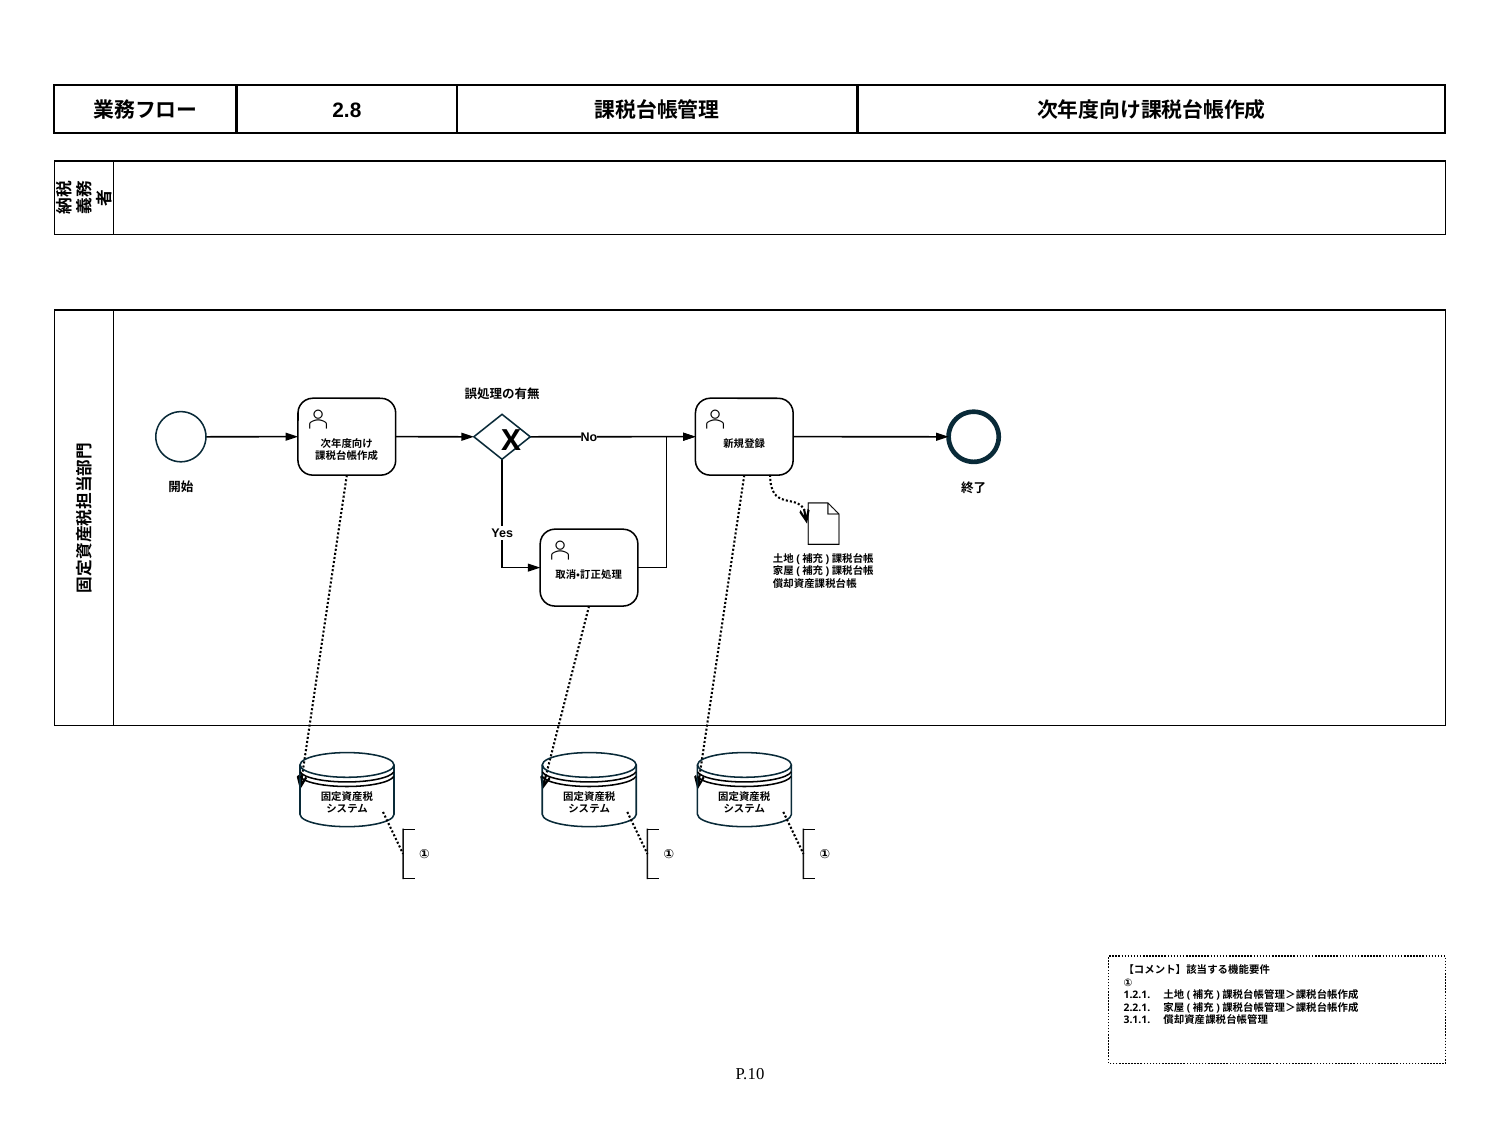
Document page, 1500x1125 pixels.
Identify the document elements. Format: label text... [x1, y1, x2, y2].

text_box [53, 309, 1447, 726]
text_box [696, 752, 792, 828]
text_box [637, 436, 696, 569]
slide_number P.10 [581, 1042, 919, 1103]
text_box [466, 493, 576, 534]
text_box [626, 811, 752, 880]
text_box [299, 752, 395, 828]
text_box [53, 84, 1447, 134]
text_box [694, 397, 794, 476]
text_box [539, 528, 639, 607]
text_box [53, 160, 1447, 236]
text_box 【コメント】該当する機能要件 ① 1.2.1. 土地(補充)課税台帳管理＞課税台帳作成 2.2.1. 家屋(補充)課税台帳管理＞課税台帳作成 3.1.1. 償却資産課税台帳管理 [1107, 955, 1447, 1065]
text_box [382, 811, 507, 880]
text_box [782, 811, 908, 880]
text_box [297, 397, 397, 476]
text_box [757, 474, 861, 592]
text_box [541, 752, 637, 828]
